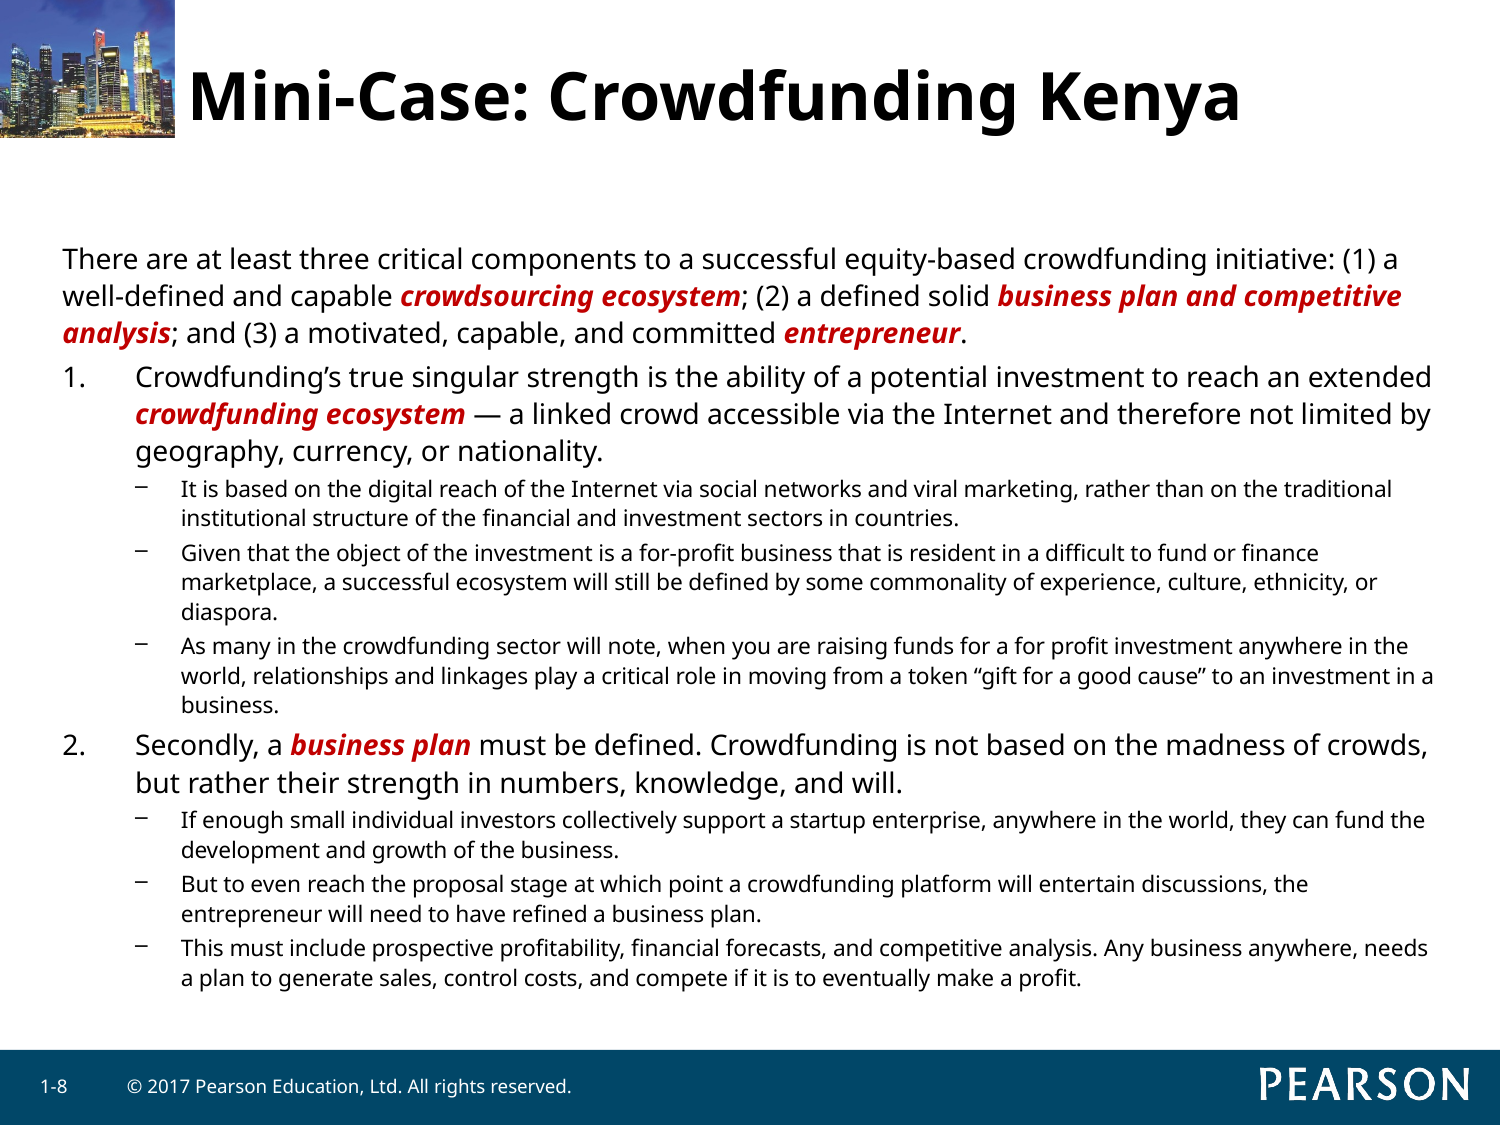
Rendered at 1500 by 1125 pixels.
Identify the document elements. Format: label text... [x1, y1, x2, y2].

title Mini-Case: Crowdfunding Kenya [187, 0, 1450, 188]
list There are at least three critical components to a successful equity-based crowdfunding initiative: (1) a well-defined and capable crowdsourcing ecosystem; (2) a defined solid business plan and competitive analysis; and (3) a motivated, capable, and committed entrepreneur. Crowdfunding’s true singular strength is the ability of a potential investment to reach an extended crowdfunding ecosystem — a linked crowd accessible via the Internet and therefore not limited by geography, currency, or nationality. It is based on the digital reach of the Internet via social networks and viral marketing, rather than on the traditional institutional structure of the financial and investment sectors in countries. Given that the object of the investment is a for-profit business that is resident in a difficult to fund or finance marketplace, a successful ecosystem will still be defined by some commonality of experience, culture, ethnicity, or diaspora. As many in the crowdfunding sector will note, when you are raising funds for a for profit investment anywhere in the world, relationships and linkages play a critical role in moving from a token “gift for a good cause” to an investment in a business. Secondly, a business plan must be defined. Crowdfunding is not based on the madness of crowds, but rather their strength in numbers, knowledge, and will. If enough small individual investors collectively support a startup enterprise, anywhere in the world, they can fund the development and growth of the business. But to even reach the proposal stage at which point a crowdfunding platform will entertain discussions, the entrepreneur will need to have refined a business plan. This must include prospective profitability, financial forecasts, and competitive analysis. Any business anywhere, needs a plan to generate sales, control costs, and compete if it is to eventually make a profit. [62, 237, 1438, 1000]
picture [0, 0, 175, 138]
